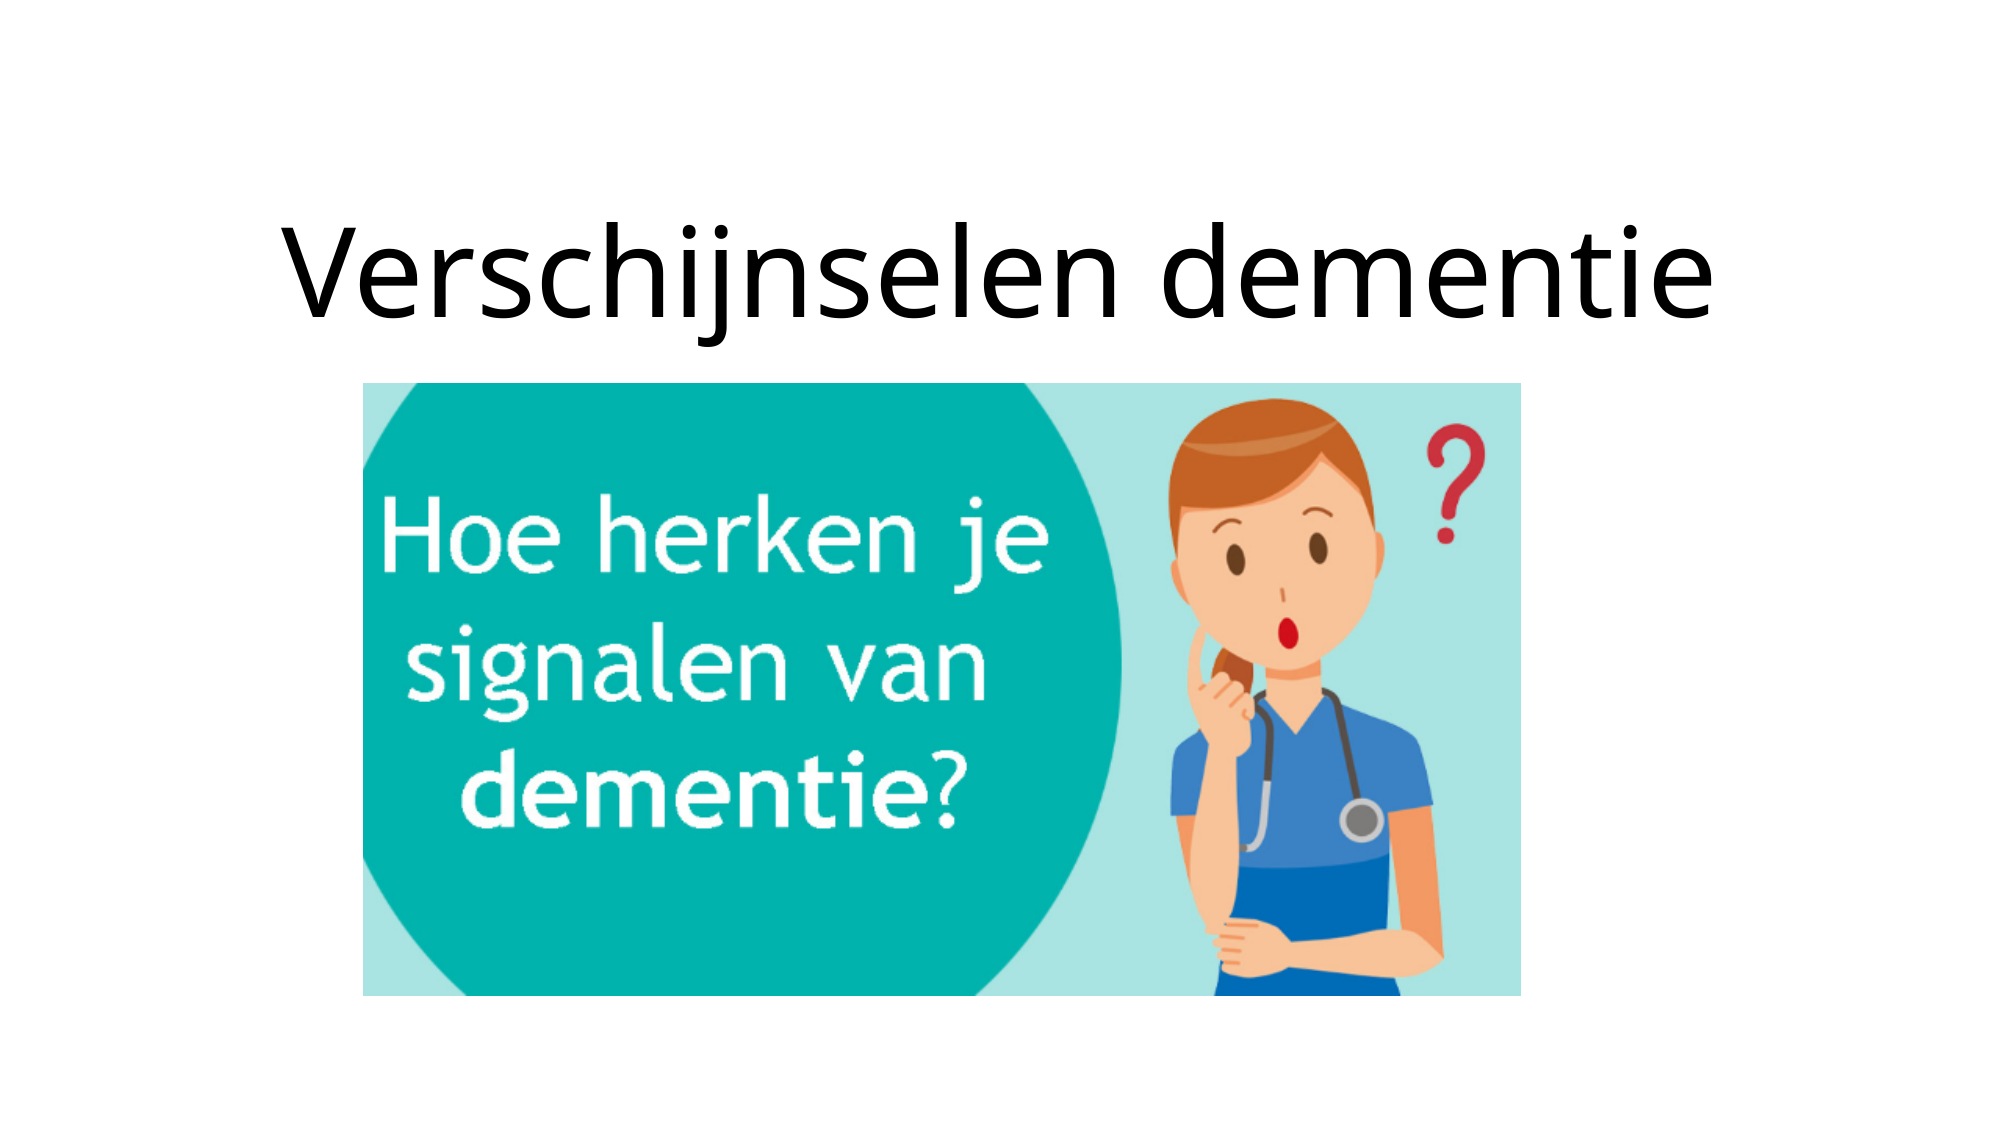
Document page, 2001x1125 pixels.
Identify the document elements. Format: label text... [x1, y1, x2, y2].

picture [363, 383, 1521, 996]
title Verschijnselen dementie [249, 184, 1750, 353]
